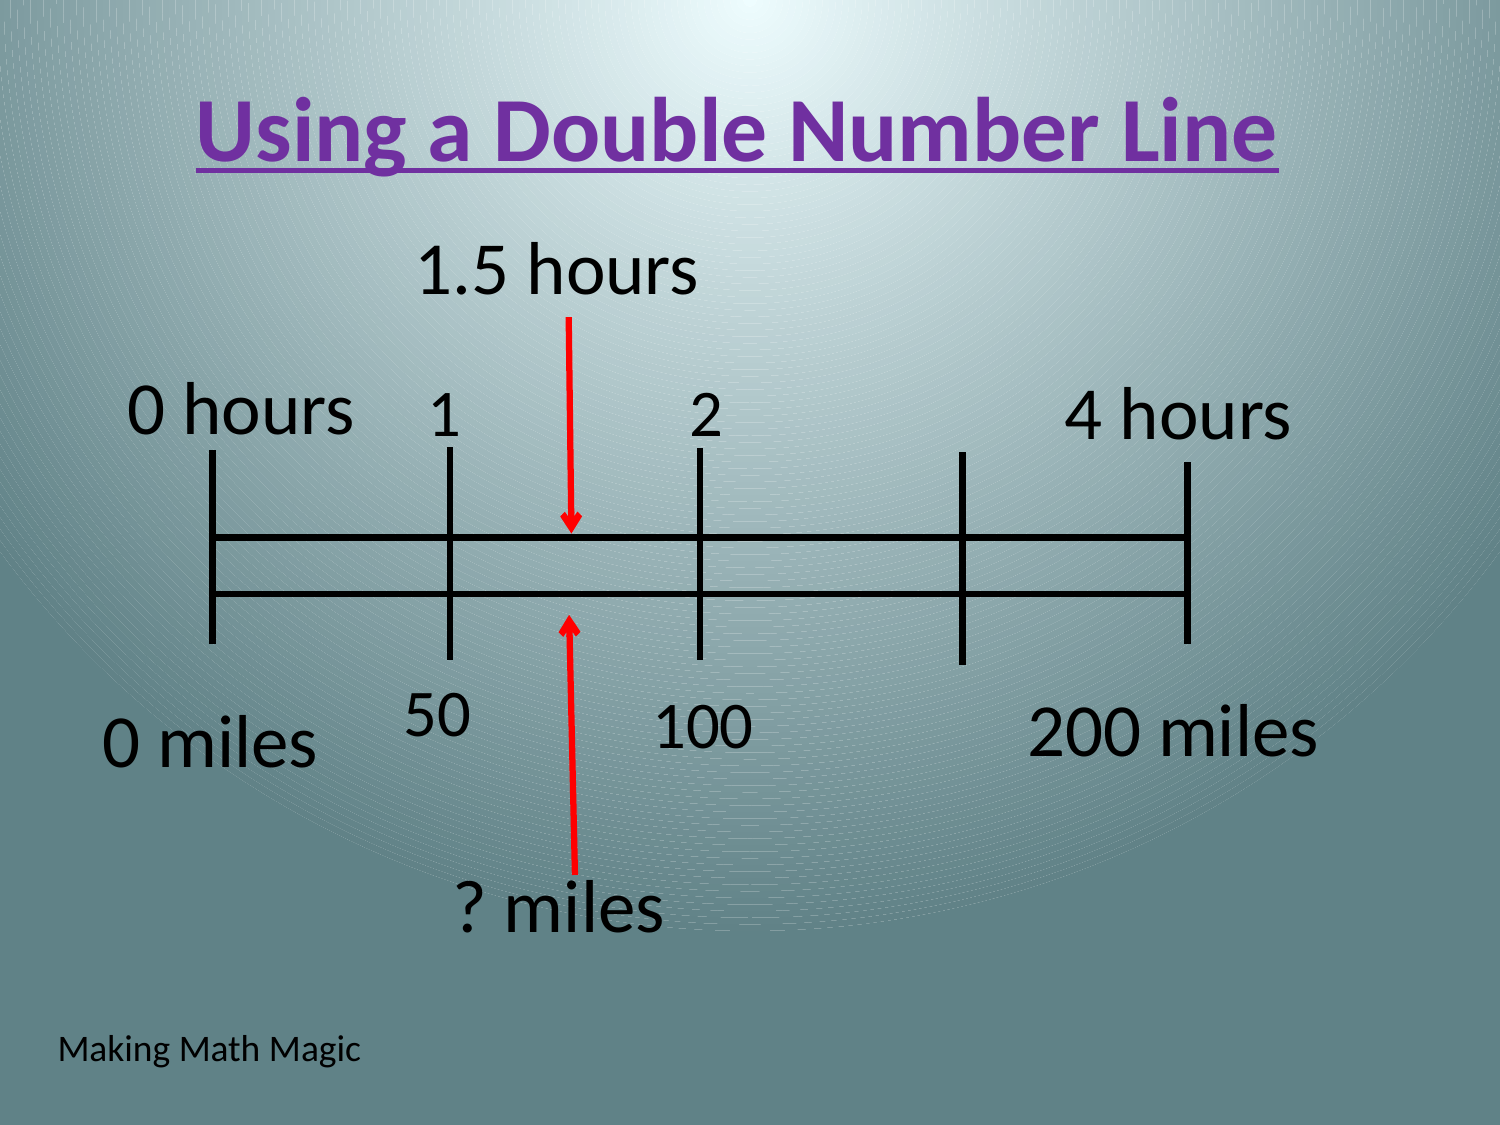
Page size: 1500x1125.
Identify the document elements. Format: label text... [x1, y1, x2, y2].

list Using a Double Number Line [62, 62, 1413, 213]
text_box 0 miles [87, 685, 375, 791]
text_box ? miles [437, 849, 775, 955]
text_box Making Math Magic [42, 1016, 531, 1077]
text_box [568, 318, 572, 534]
text_box 2 [674, 362, 763, 458]
text_box 1 [412, 362, 500, 458]
text_box 4 hours [1049, 357, 1338, 462]
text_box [568, 614, 576, 876]
text_box 100 [637, 674, 813, 770]
text_box 50 [389, 662, 563, 758]
text_box 1.5 hours [399, 212, 738, 318]
text_box 200 miles [1012, 673, 1350, 779]
text_box 0 hours [112, 352, 400, 458]
